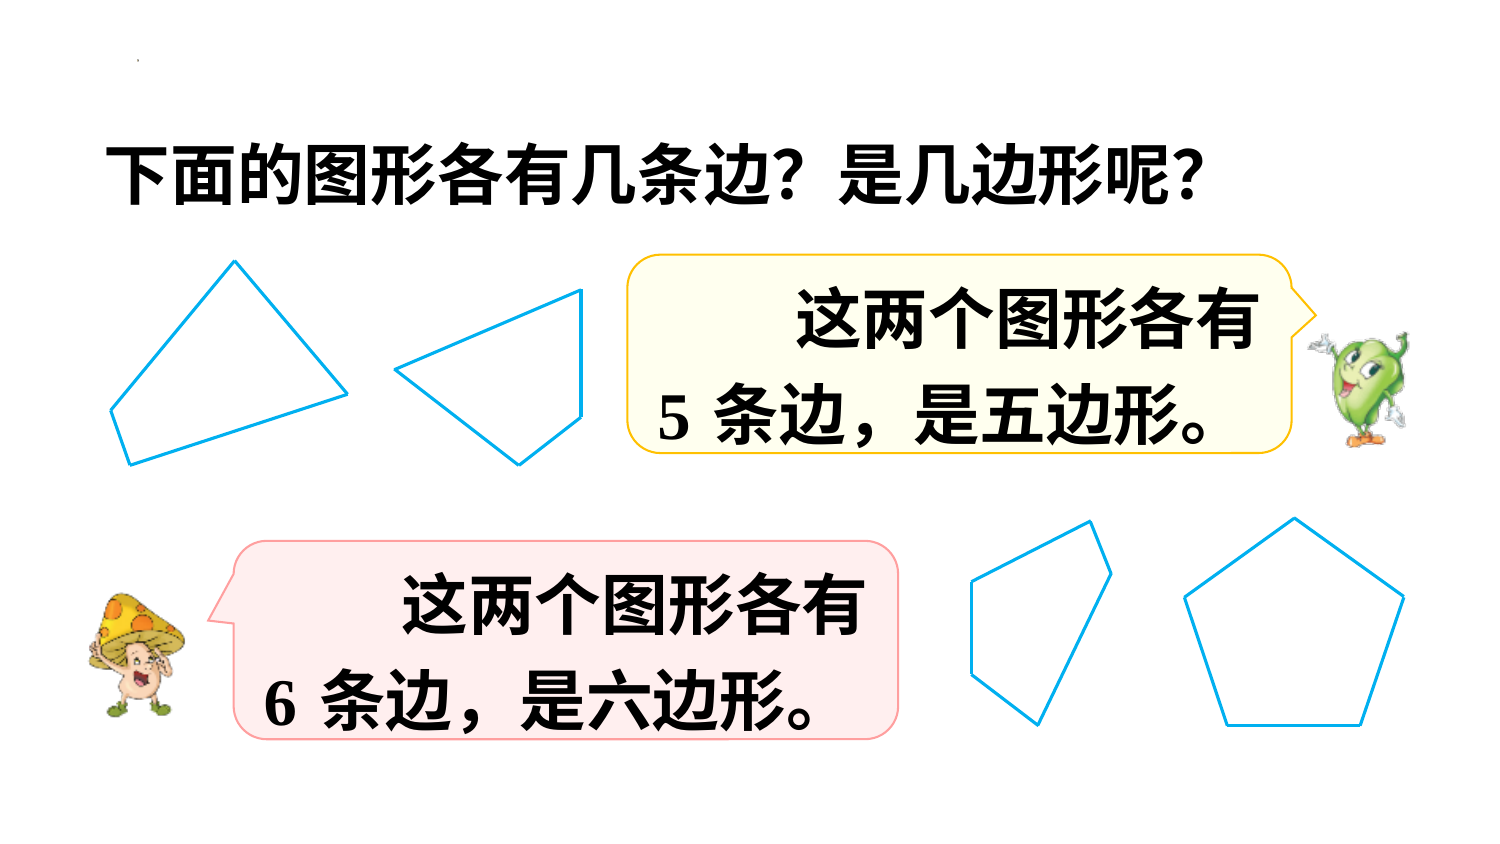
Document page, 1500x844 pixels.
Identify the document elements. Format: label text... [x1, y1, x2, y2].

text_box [394, 289, 581, 466]
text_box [627, 253, 1414, 454]
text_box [110, 260, 348, 466]
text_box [85, 539, 899, 740]
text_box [1184, 517, 1404, 726]
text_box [971, 520, 1112, 726]
text_box 下面的图形各有几条边？是几边形呢？ [88, 105, 1236, 220]
